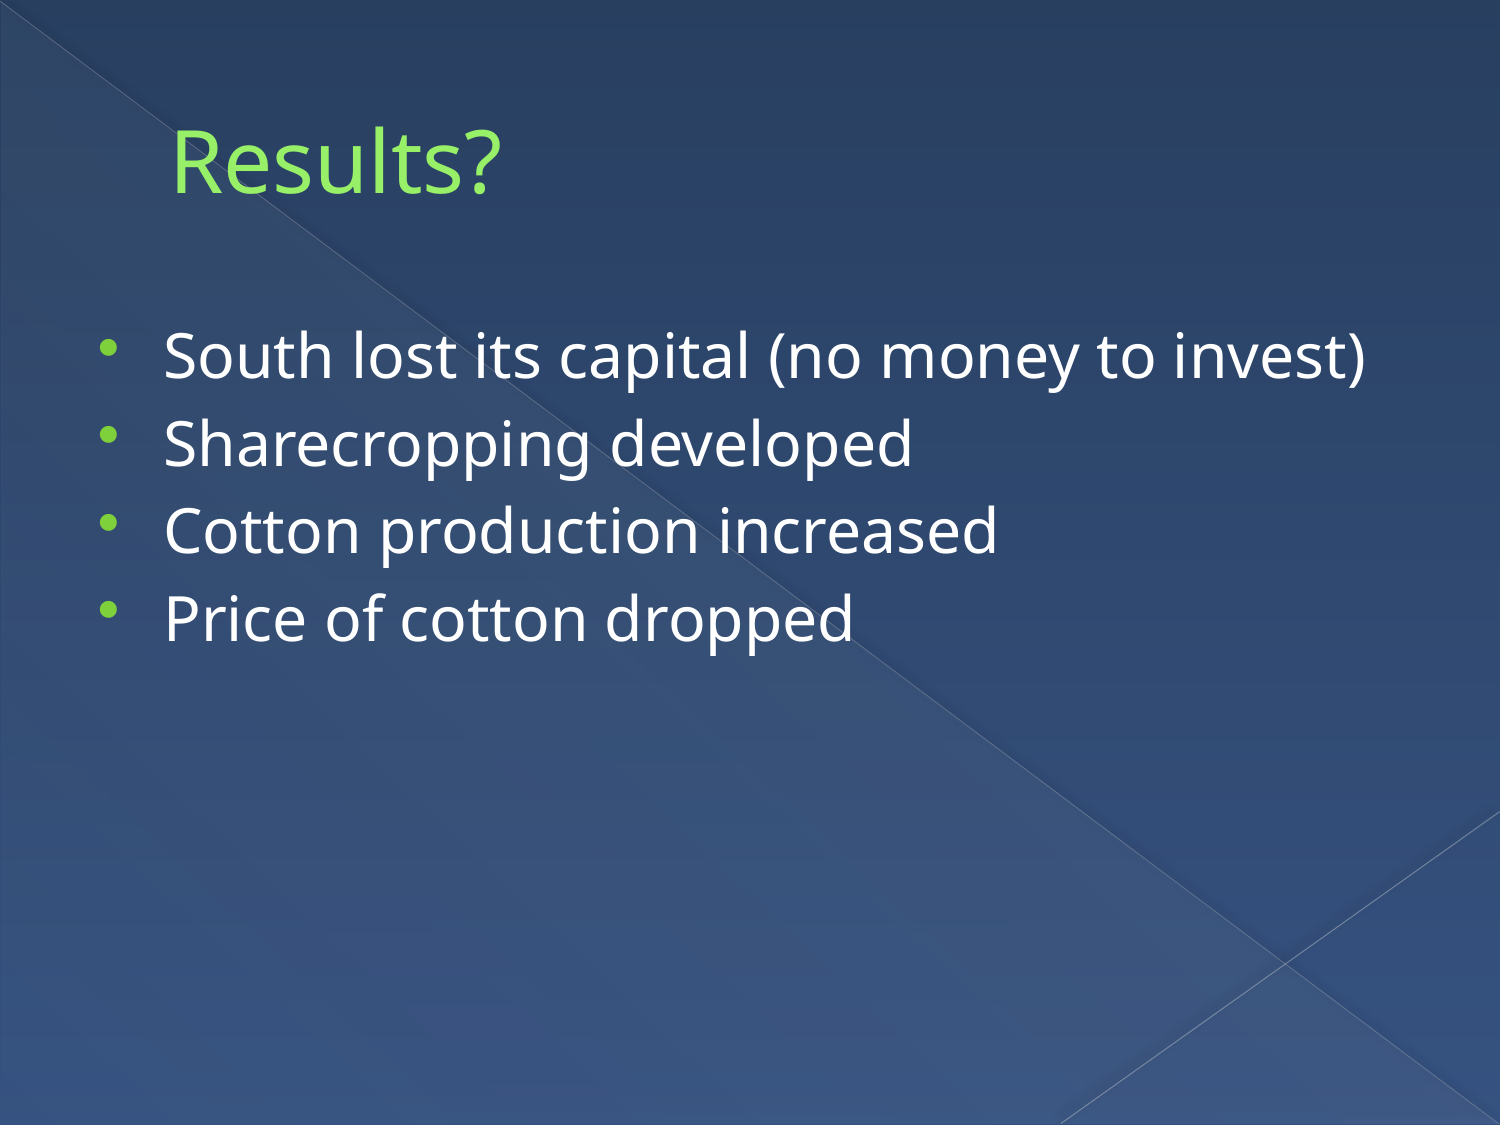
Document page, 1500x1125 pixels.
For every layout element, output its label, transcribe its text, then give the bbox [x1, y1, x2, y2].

list South lost its capital (no money to invest) Sharecropping developed Cotton production increased Price of cotton dropped [75, 308, 1425, 1059]
title Results? [75, 43, 1425, 274]
